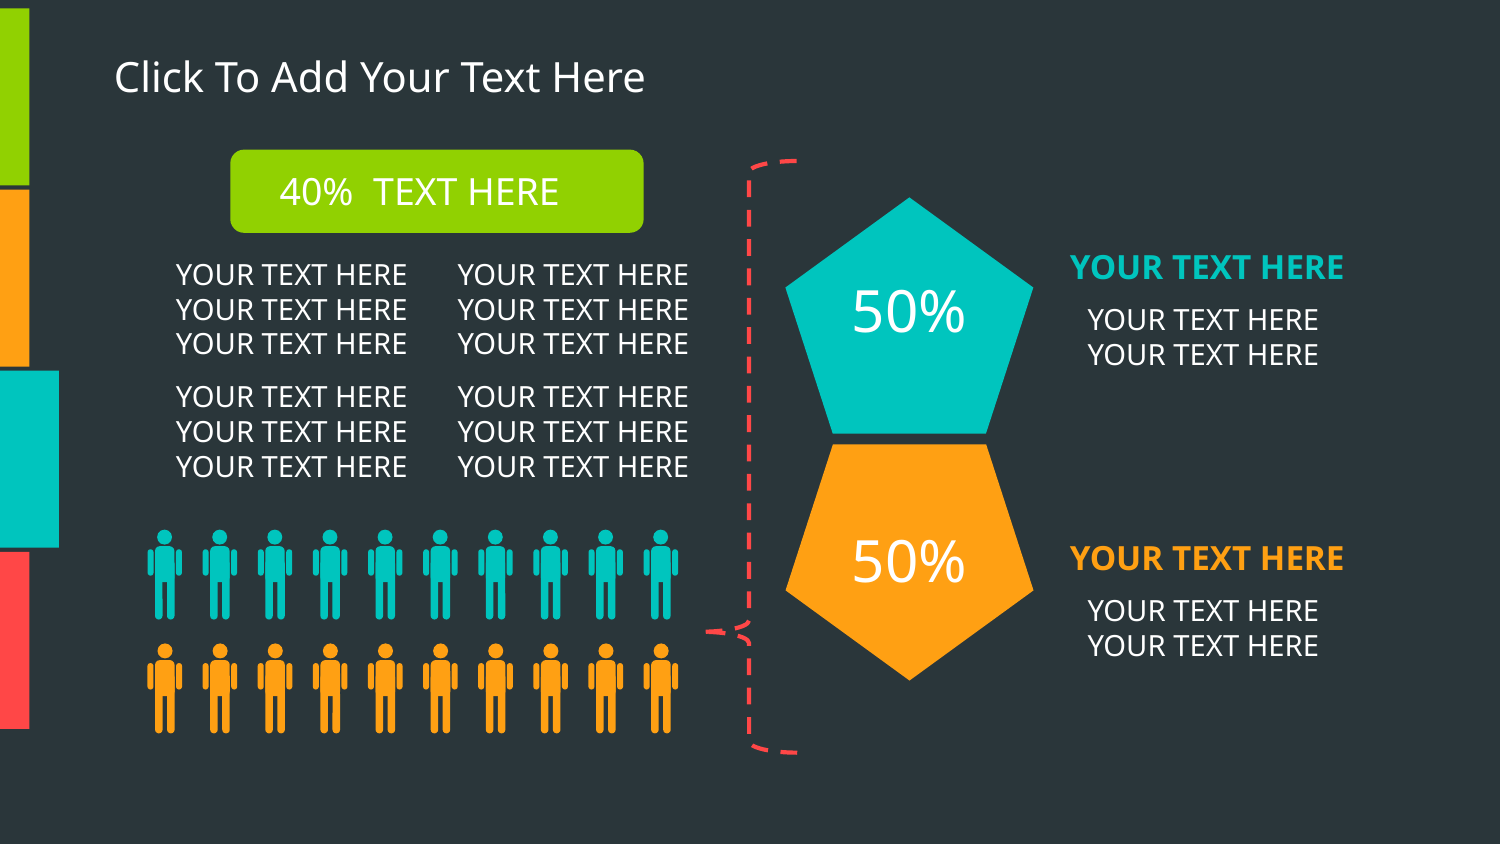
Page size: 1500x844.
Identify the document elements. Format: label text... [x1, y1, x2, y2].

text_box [588, 643, 624, 734]
text_box [0, 550, 32, 731]
text_box 50% [837, 516, 982, 602]
text_box YOUR TEXT HERE YOUR TEXT HERE YOUR TEXT HERE [161, 248, 442, 369]
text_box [257, 529, 293, 620]
text_box 40% TEXT HERE [264, 160, 633, 221]
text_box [202, 643, 238, 734]
text_box 50% [837, 266, 982, 352]
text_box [147, 529, 183, 620]
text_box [643, 529, 679, 620]
text_box YOUR TEXT HERE YOUR TEXT HERE YOUR TEXT HERE [442, 248, 725, 369]
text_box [643, 643, 679, 734]
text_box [477, 643, 514, 734]
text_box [147, 643, 183, 734]
text_box [783, 442, 1036, 683]
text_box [202, 529, 238, 620]
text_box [422, 529, 458, 620]
text_box YOUR TEXT HERE YOUR TEXT HERE YOUR TEXT HERE [442, 370, 725, 491]
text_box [312, 643, 348, 734]
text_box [257, 643, 293, 734]
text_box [588, 529, 624, 620]
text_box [367, 643, 403, 734]
text_box [0, 369, 61, 550]
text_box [312, 529, 348, 620]
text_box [477, 529, 513, 620]
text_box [1045, 238, 1370, 380]
text_box [228, 147, 646, 235]
text_box [0, 187, 32, 369]
text_box YOUR TEXT HERE YOUR TEXT HERE YOUR TEXT HERE [161, 370, 442, 491]
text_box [533, 643, 569, 734]
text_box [422, 643, 458, 734]
text_box Click To Add Your Text Here [99, 43, 662, 109]
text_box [367, 529, 403, 620]
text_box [533, 529, 568, 620]
text_box [700, 160, 798, 754]
text_box [0, 6, 32, 187]
text_box [783, 195, 1036, 436]
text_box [1045, 529, 1370, 671]
